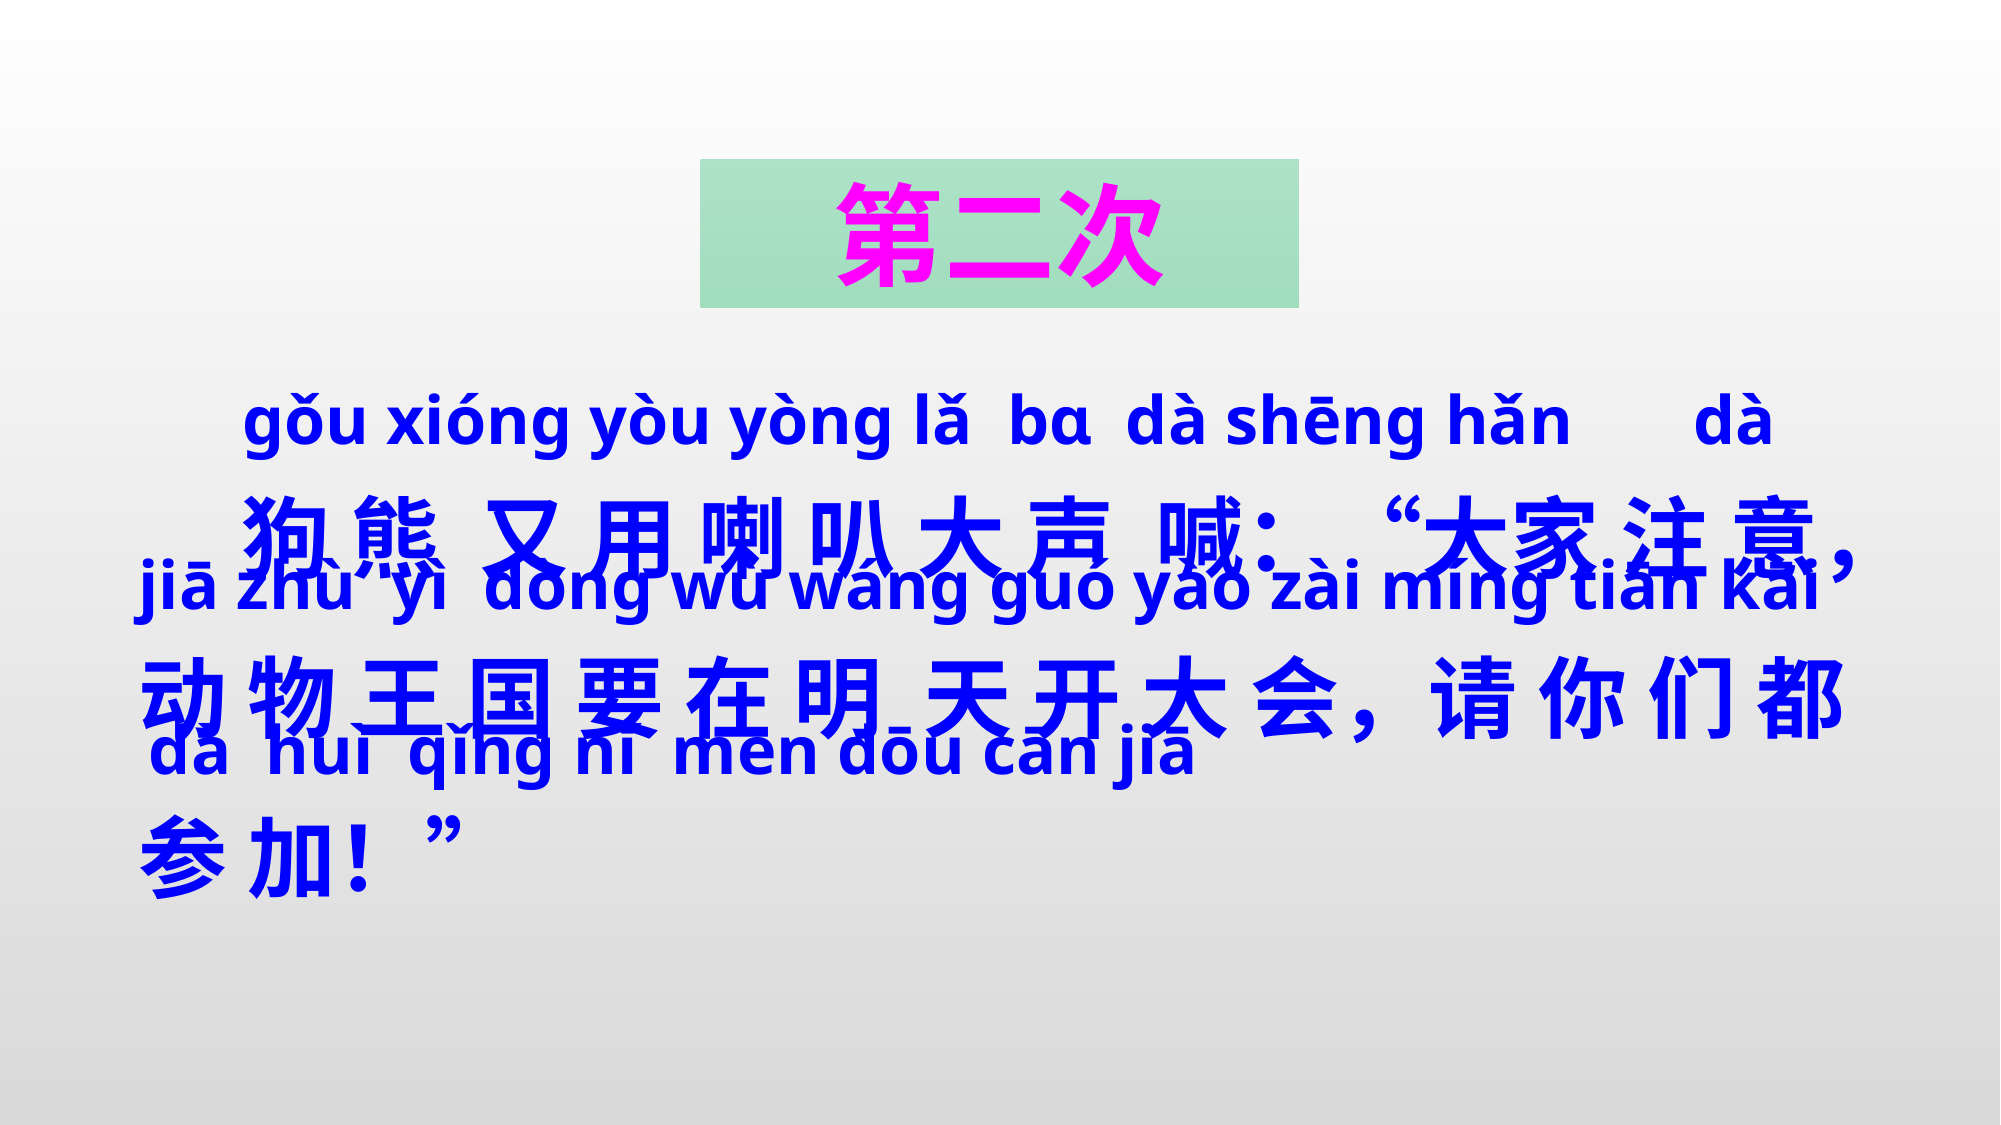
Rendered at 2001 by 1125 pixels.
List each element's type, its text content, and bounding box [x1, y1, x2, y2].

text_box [123, 370, 1894, 897]
text_box 第二次 [700, 159, 1300, 308]
